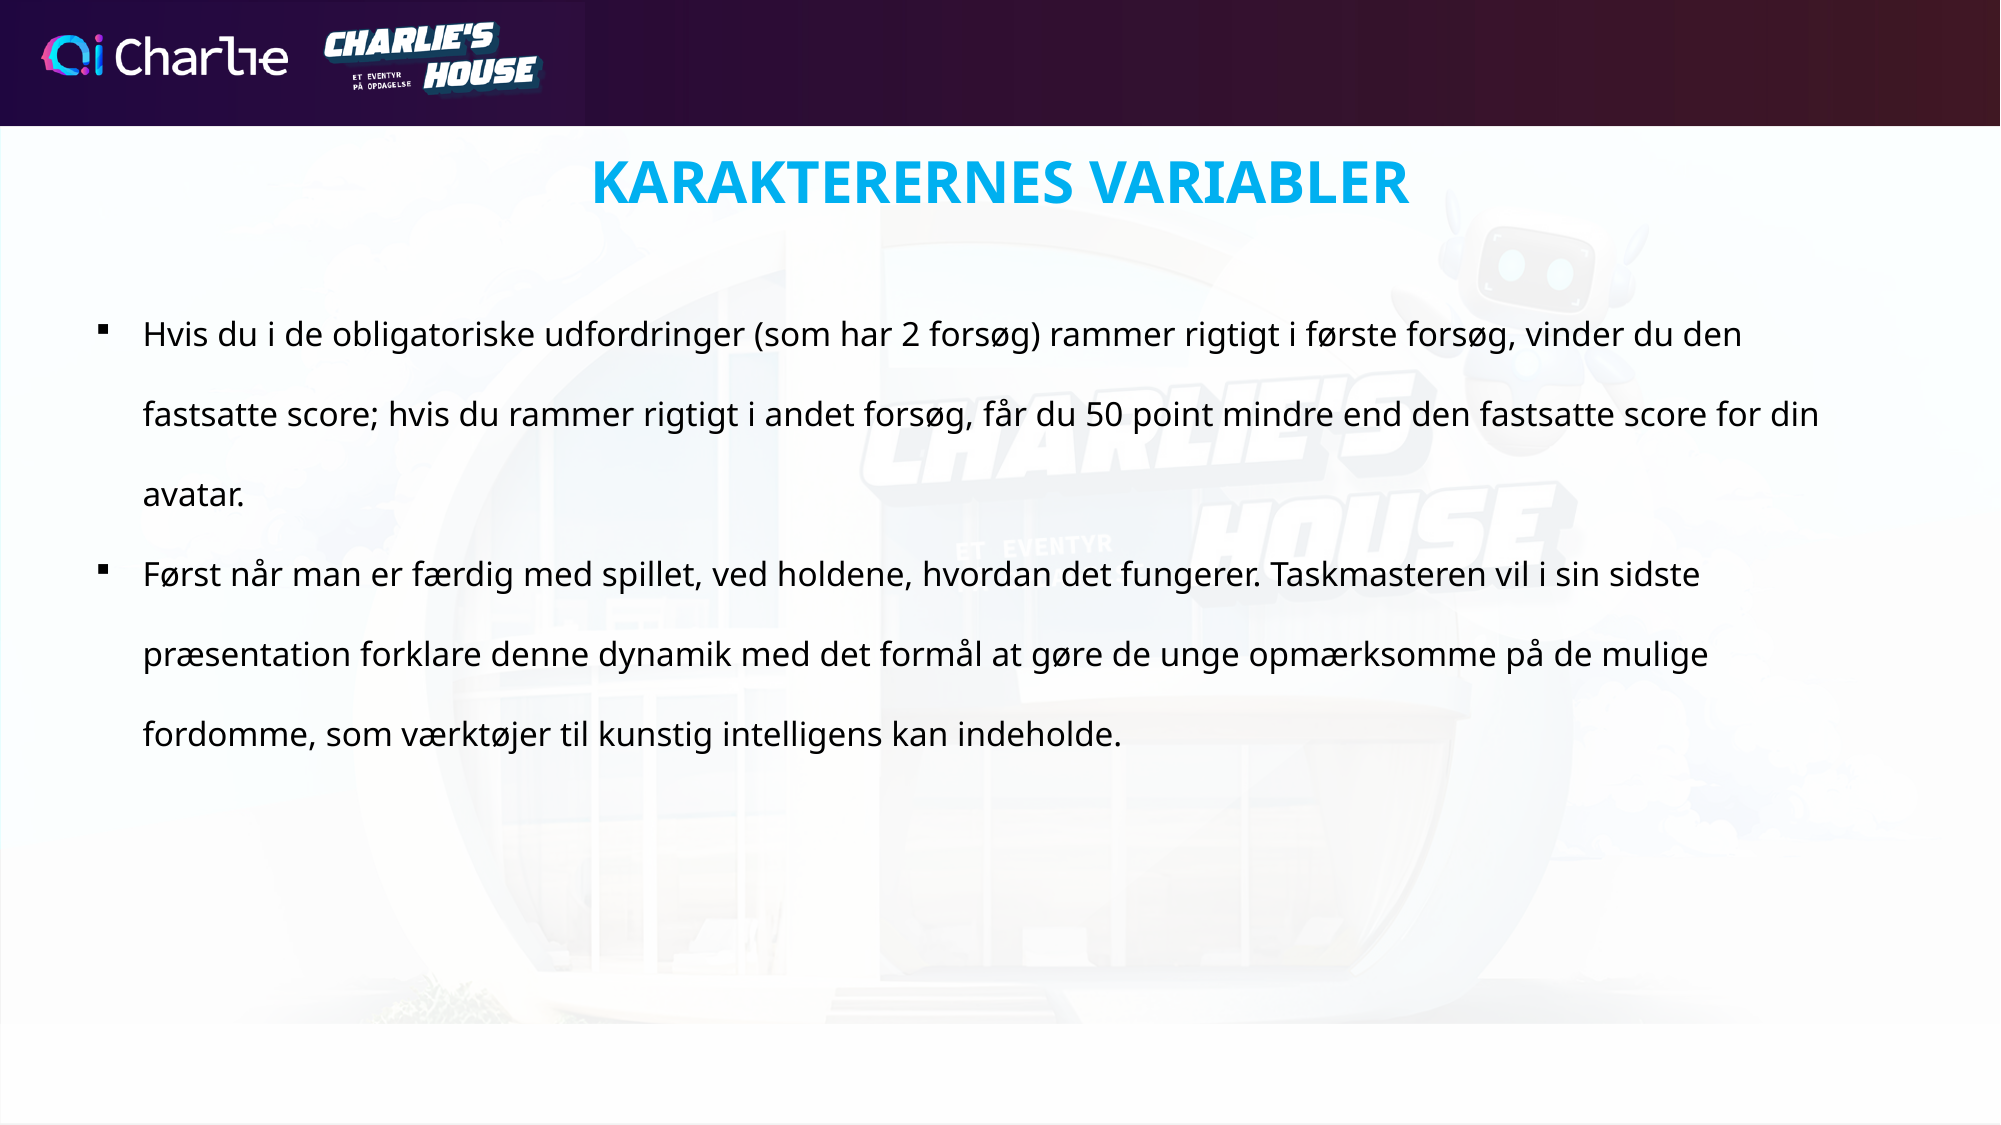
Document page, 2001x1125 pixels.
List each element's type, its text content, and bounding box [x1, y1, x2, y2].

text_box KARAKTERERNES VARIABLER [0, 137, 2000, 223]
picture [0, 0, 2000, 126]
text_box Hvis du i de obligatoriske udfordringer (som har 2 forsøg) rammer rigtigt i første forsøg, vinder du den fastsatte score; hvis du rammer rigtigt i andet forsøg, får du 50 point mindre end den fastsatte score for din avatar. Først når man er færdig med spillet, ved holdene, hvordan det fungerer. Taskmasteren vil i sin sidste præsentation forklare denne dynamik med det formål at gøre de unge opmærksomme på de mulige fordomme, som værktøjer til kunstig intelligens kan indeholde. [80, 266, 1871, 761]
